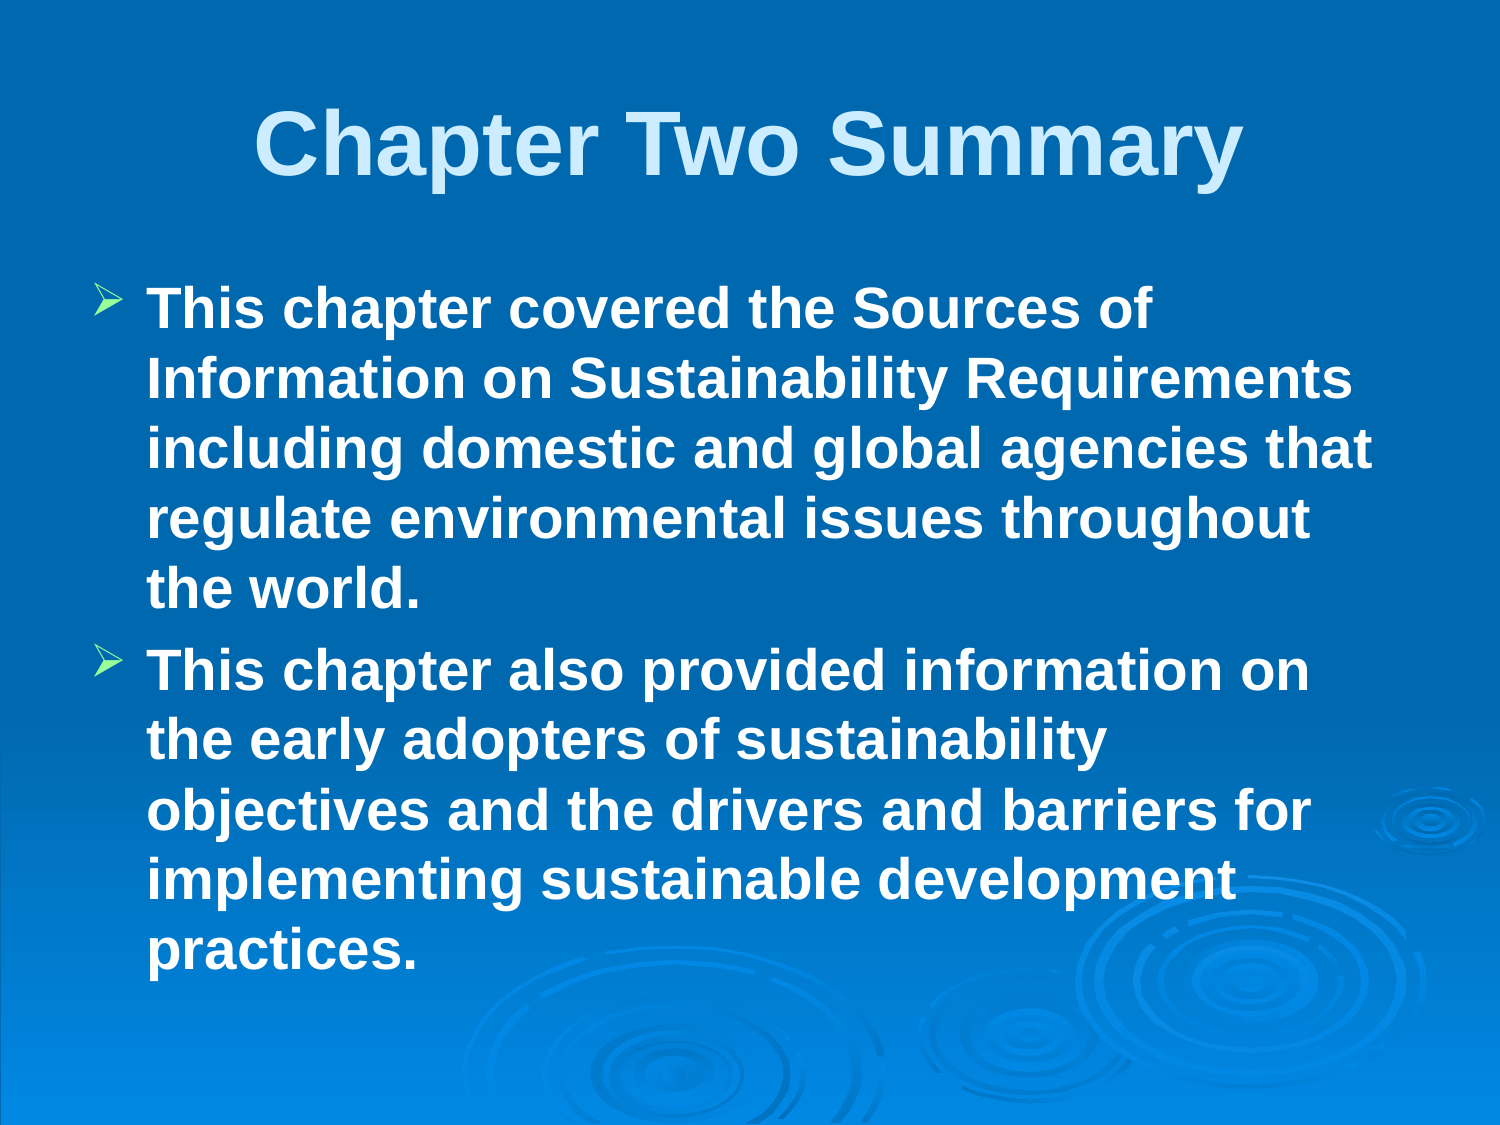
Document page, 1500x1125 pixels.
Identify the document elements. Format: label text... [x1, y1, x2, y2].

list This chapter covered the Sources of Information on Sustainability Requirements including domestic and global agencies that regulate environmental issues throughout the world. This chapter also provided information on the early adopters of sustainability objectives and the drivers and barriers for implementing sustainable development practices. [74, 262, 1426, 1006]
title Chapter Two Summary [74, 45, 1426, 233]
